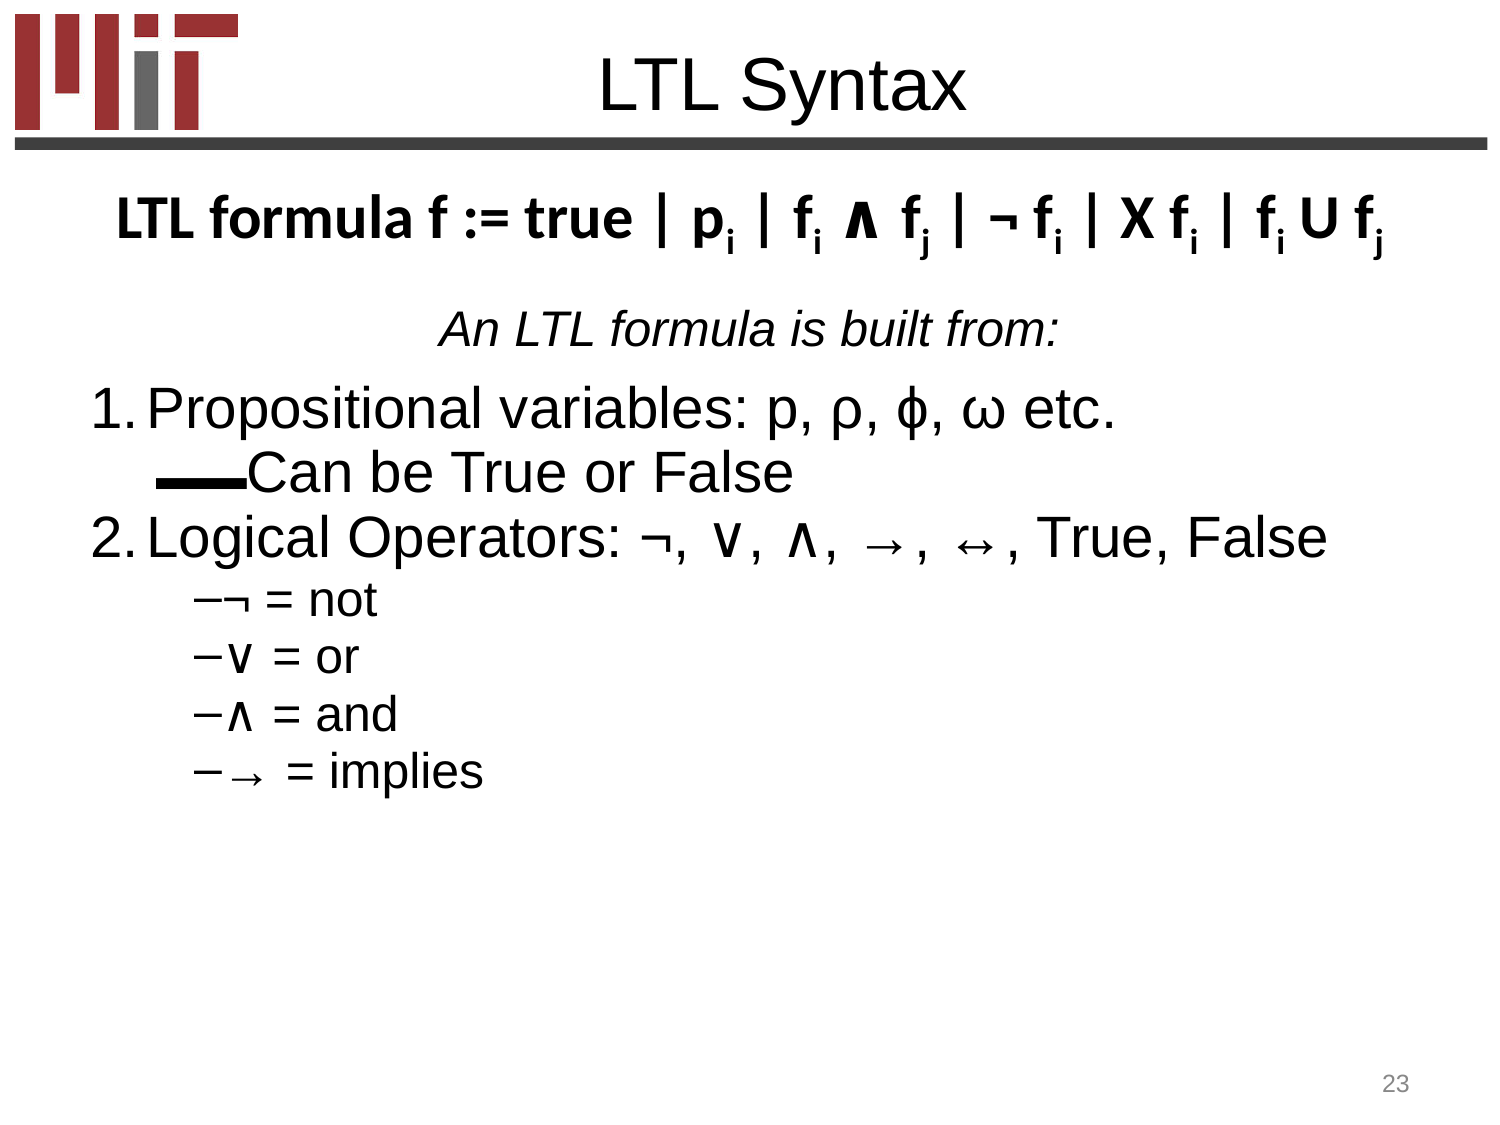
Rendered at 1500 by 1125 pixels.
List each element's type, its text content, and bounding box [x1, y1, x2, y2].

title LTL Syntax [239, 22, 1327, 138]
picture [15, 14, 238, 130]
text_box An LTL formula is built from: [268, 288, 1232, 365]
list Propositional variables: p, ρ, ϕ, ω etc. Can be True or False Logical Operators: ¬, ∨, ∧, →, ↔, True, False ¬ = not ∨ = or ∧ = and → = implies [75, 376, 1425, 1113]
slide_number 23 [1074, 1052, 1425, 1113]
text_box LTL formula f := true | pi | fi ∧ fj | ¬ fi | X fi | fi U fj [0, 161, 1500, 278]
